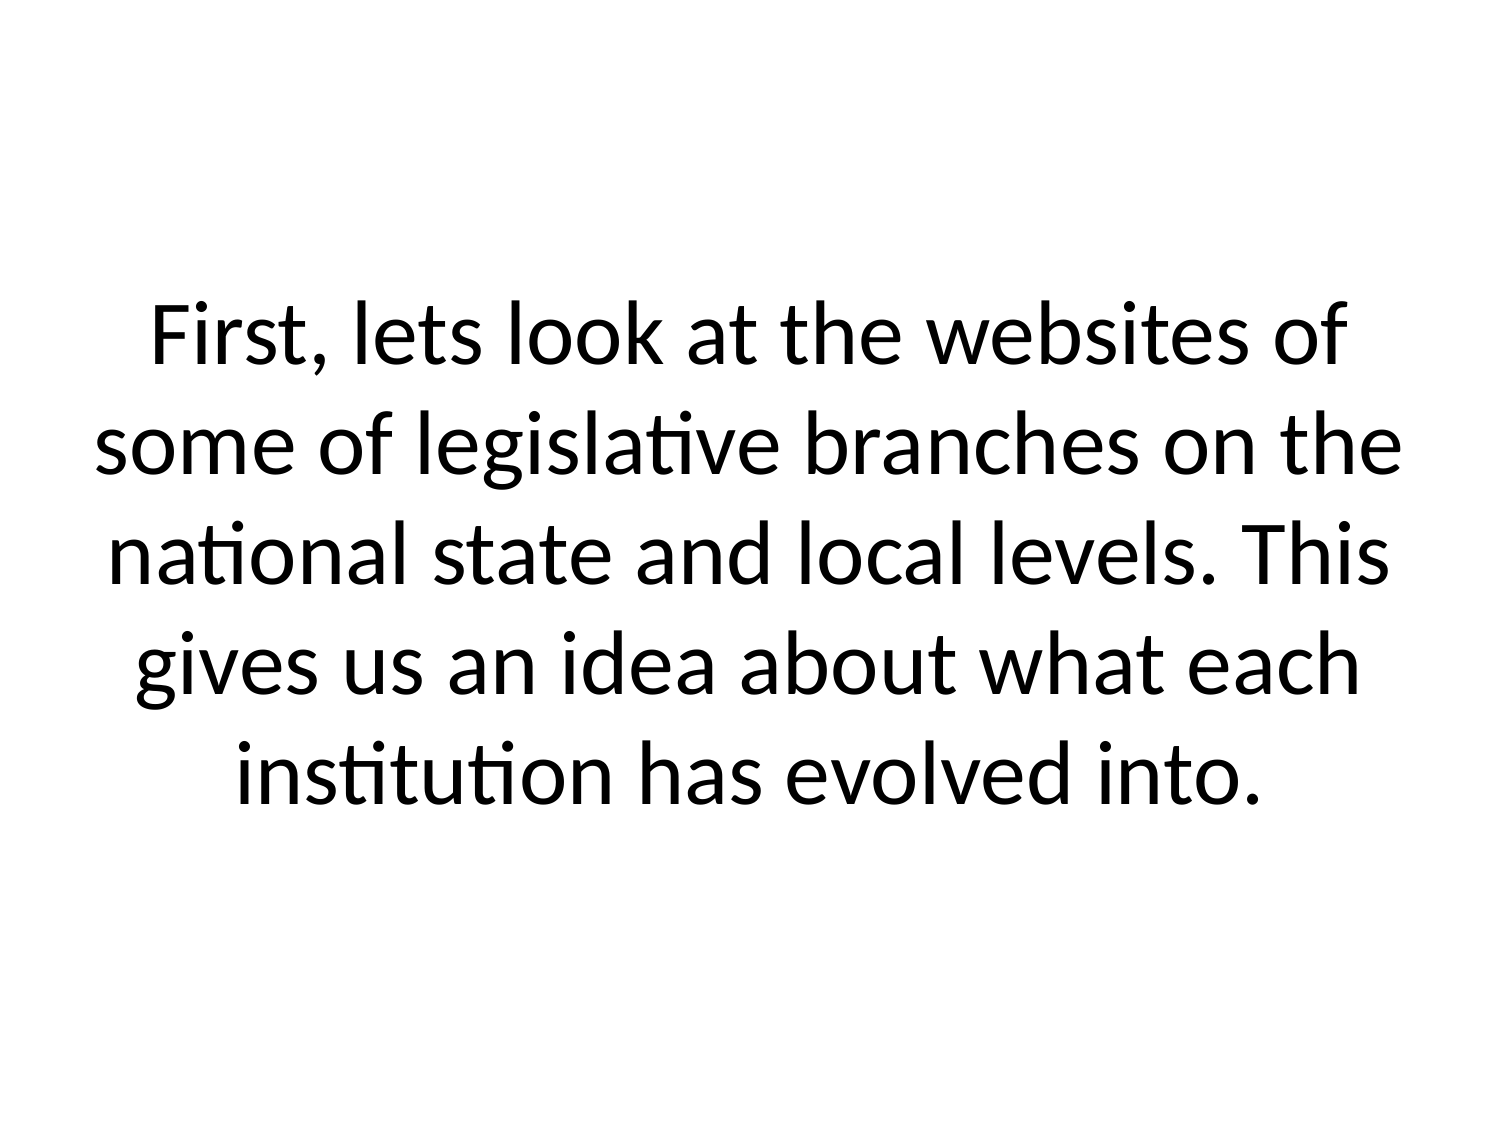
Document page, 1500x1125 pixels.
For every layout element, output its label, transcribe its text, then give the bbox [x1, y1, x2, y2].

title First, lets look at the websites of some of legislative branches on the national state and local levels. This gives us an idea about what each institution has evolved into. [74, 44, 1426, 1051]
